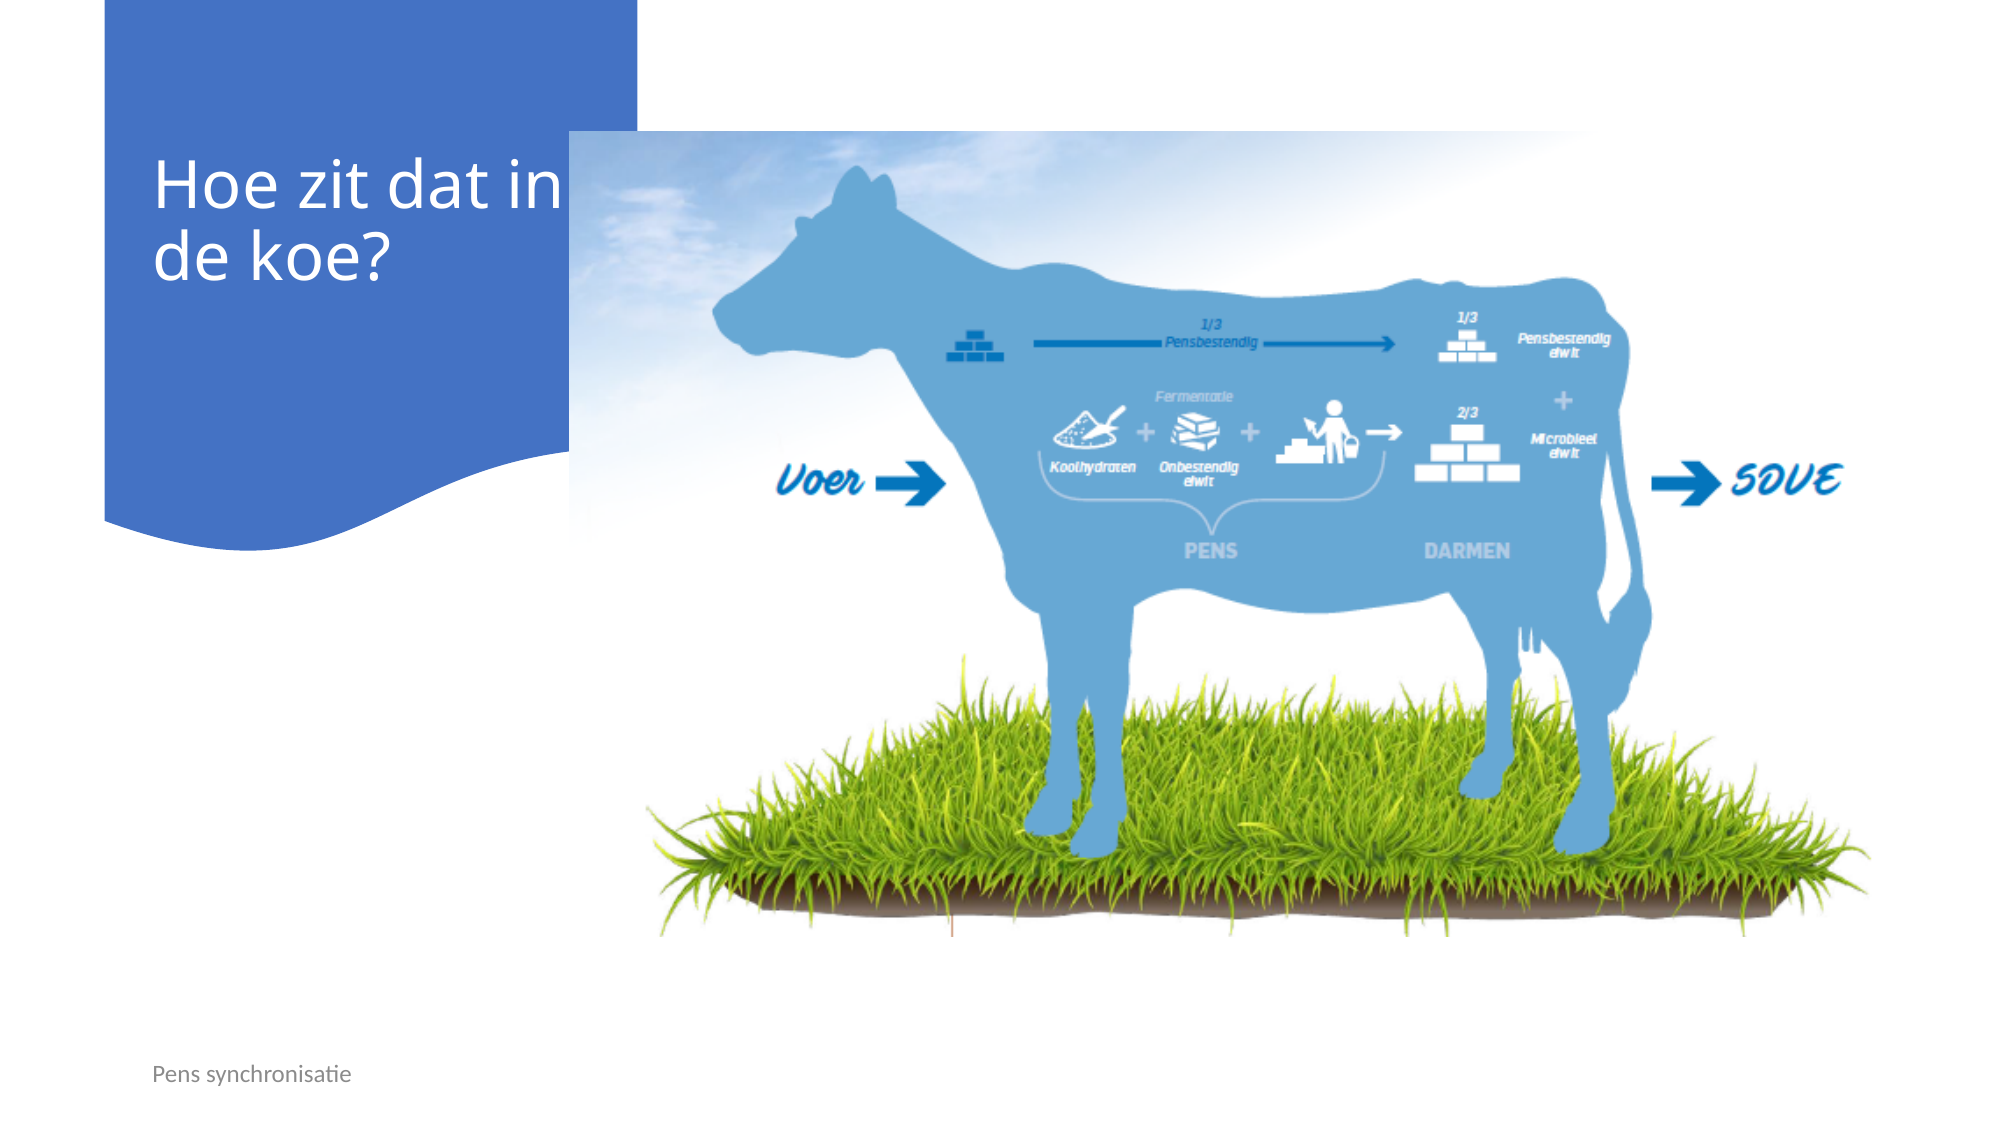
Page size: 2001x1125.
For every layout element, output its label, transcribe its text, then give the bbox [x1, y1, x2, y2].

footer Pens synchronisatie [137, 1042, 1116, 1103]
picture [569, 131, 1929, 937]
text_box [103, 0, 639, 552]
title Hoe zit dat in de koe? [137, 28, 604, 417]
